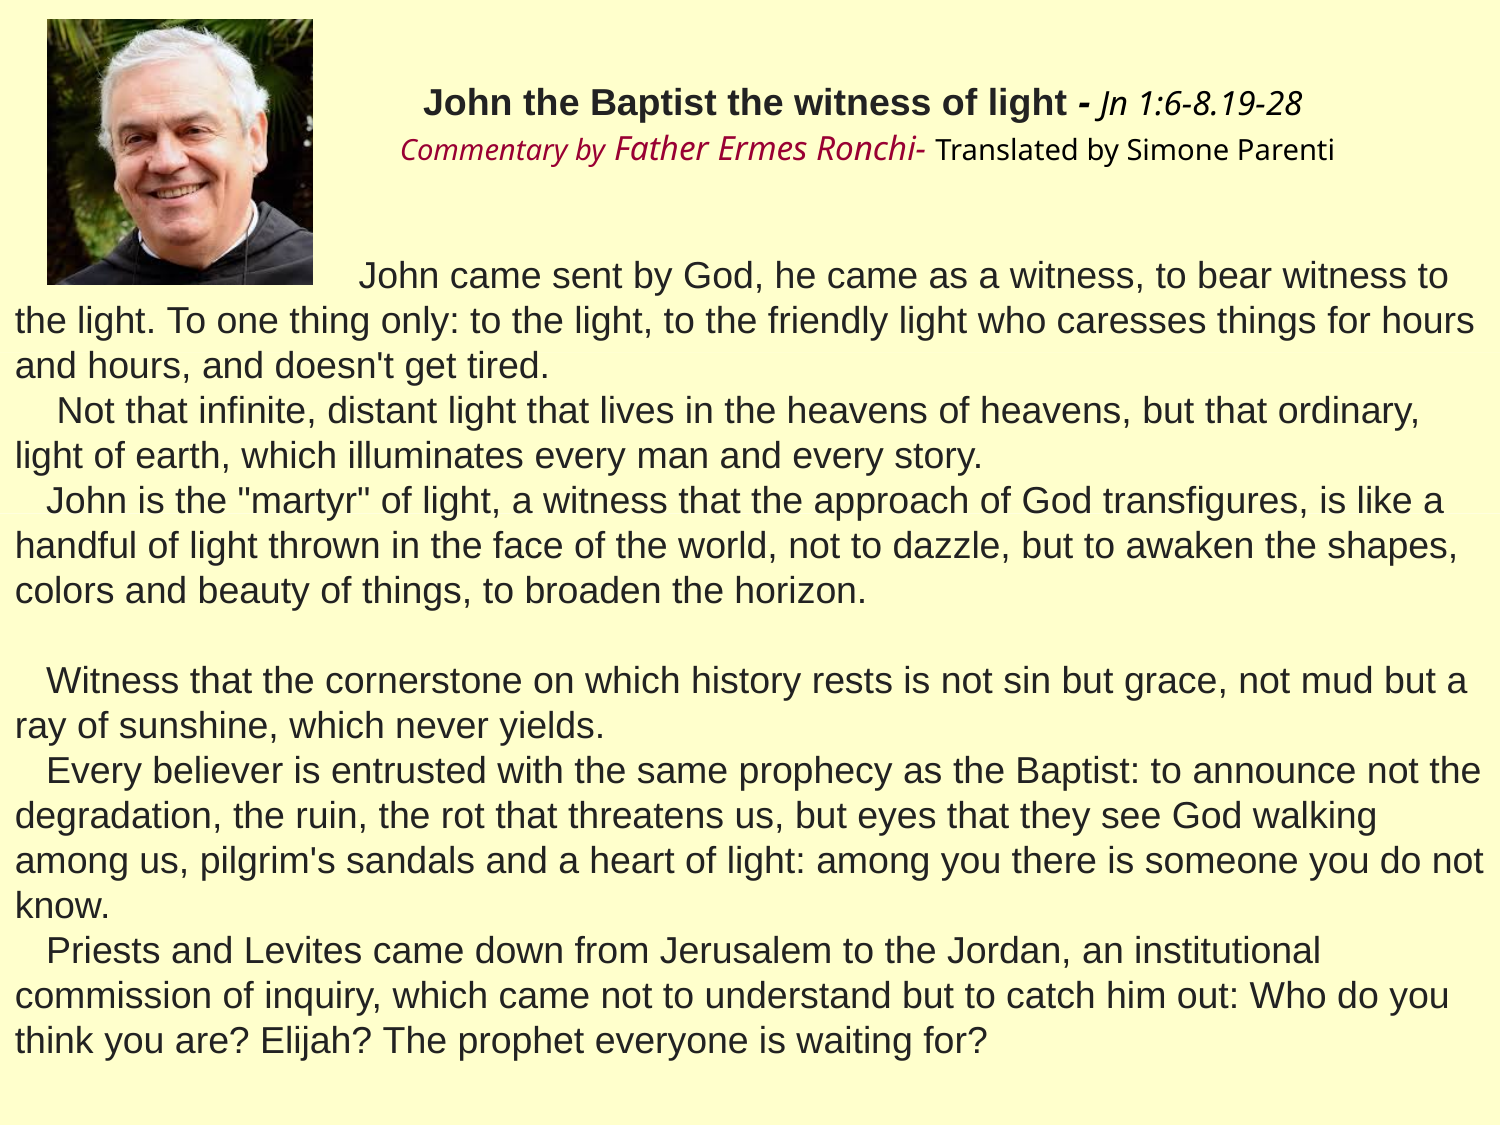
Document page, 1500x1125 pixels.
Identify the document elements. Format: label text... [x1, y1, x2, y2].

text_box John the Baptist the witness of light - Jn 1:6-8.19-28 Commentary by Father Ermes Ronchi- Translated by Simone Parenti [355, 70, 1500, 176]
text_box John came sent by God, he came as a witness, to bear witness to the light. To one thing only: to the light, to the friendly light who caresses things for hours and hours, and doesn't get tired. Not that infinite, distant light that lives in the heavens of heavens, but that ordinary, light of earth, which illuminates every man and every story. John is the "martyr" of light, a witness that the approach of God transfigures, is like a handful of light thrown in the face of the world, not to dazzle, but to awaken the shapes, colors and beauty of things, to broaden the horizon. Witness that the cornerstone on which history rests is not sin but grace, not mud but a ray of sunshine, which never yields. Every believer is entrusted with the same prophecy as the Baptist: to announce not the degradation, the ruin, the rot that threatens us, but eyes that they see God walking among us, pilgrim's sandals and a heart of light: among you there is someone you do not know. Priests and Levites came down from Jerusalem to the Jordan, an institutional commission of inquiry, which came not to understand but to catch him out: Who do you think you are? Elijah? The prophet everyone is waiting for? [0, 243, 1500, 1069]
picture [47, 19, 313, 285]
